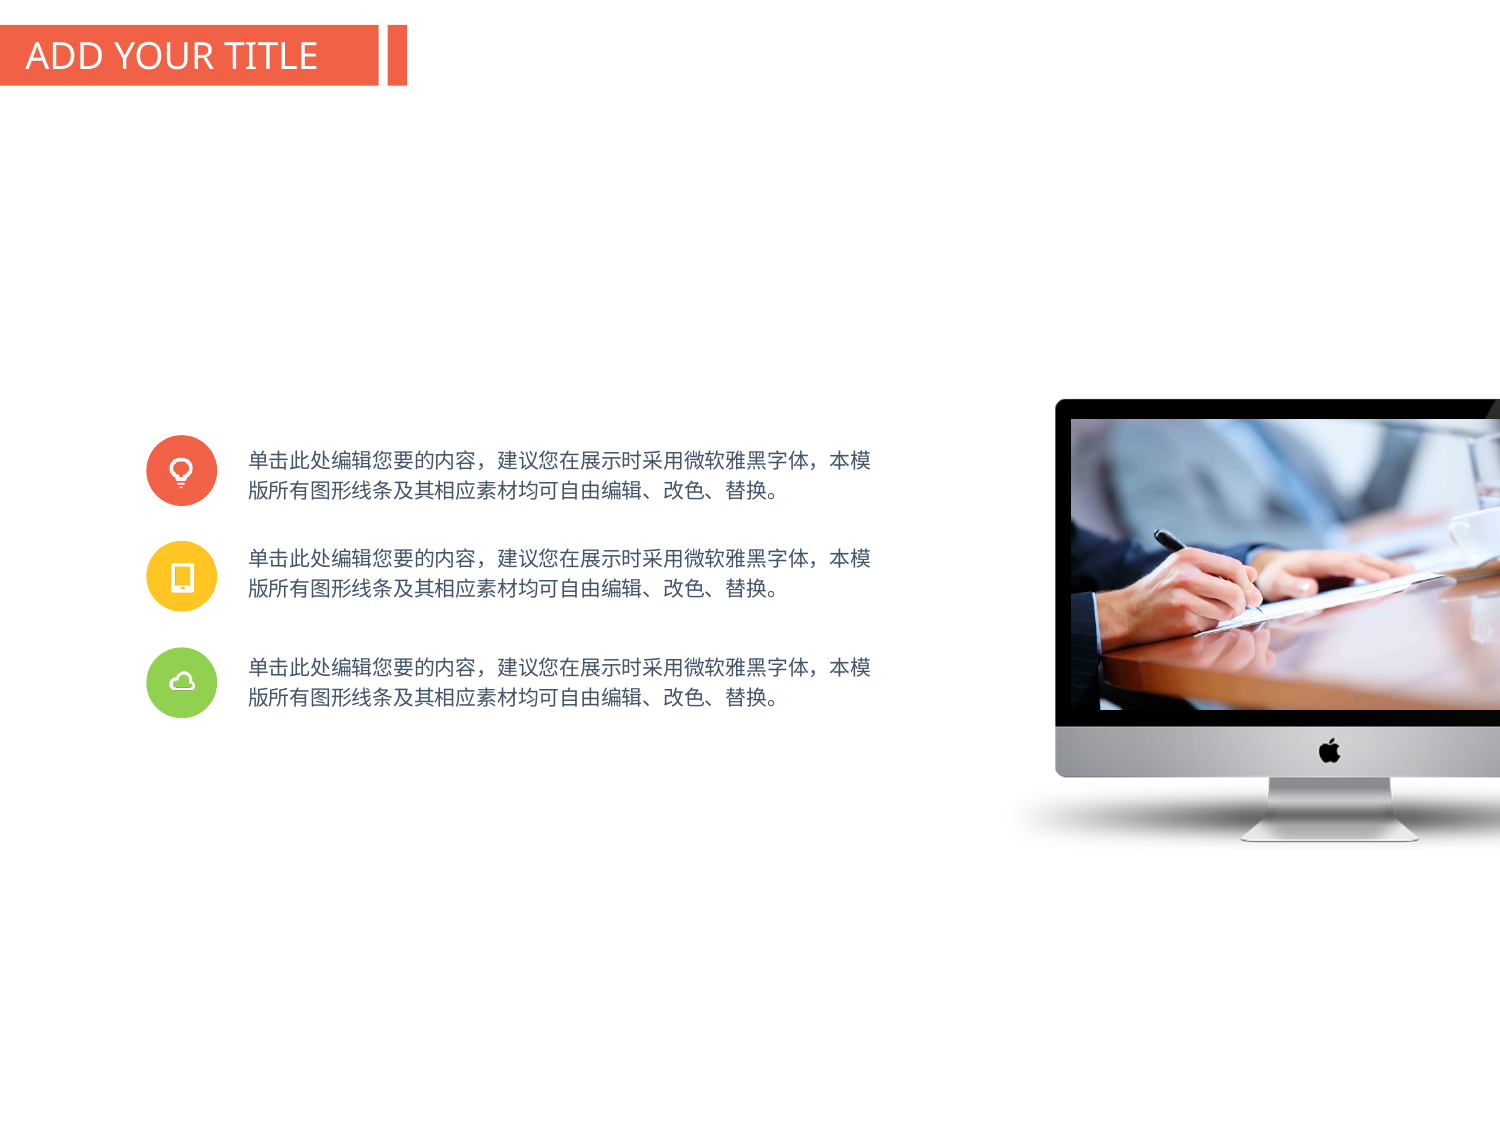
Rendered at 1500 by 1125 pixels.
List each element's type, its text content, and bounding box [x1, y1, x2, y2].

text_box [1004, 366, 1500, 873]
text_box 单击此处编辑您要的内容，建议您在展示时采用微软雅黑字体，本模版所有图形线条及其相应素材均可自由编辑、改色、替换。 [248, 649, 872, 710]
text_box [368, 24, 379, 86]
text_box [146, 435, 218, 506]
text_box 单击此处编辑您要的内容，建议您在展示时采用微软雅黑字体，本模版所有图形线条及其相应素材均可自由编辑、改色、替换。 [248, 541, 872, 602]
text_box ADD YOUR TITLE HERE [10, 24, 368, 130]
text_box [0, 24, 10, 86]
picture [164, 559, 201, 596]
text_box [146, 540, 218, 612]
picture [162, 454, 200, 492]
text_box [146, 647, 218, 719]
text_box 单击此处编辑您要的内容，建议您在展示时采用微软雅黑字体，本模版所有图形线条及其相应素材均可自由编辑、改色、替换。 [248, 442, 872, 503]
picture [166, 666, 199, 698]
text_box [387, 24, 408, 86]
